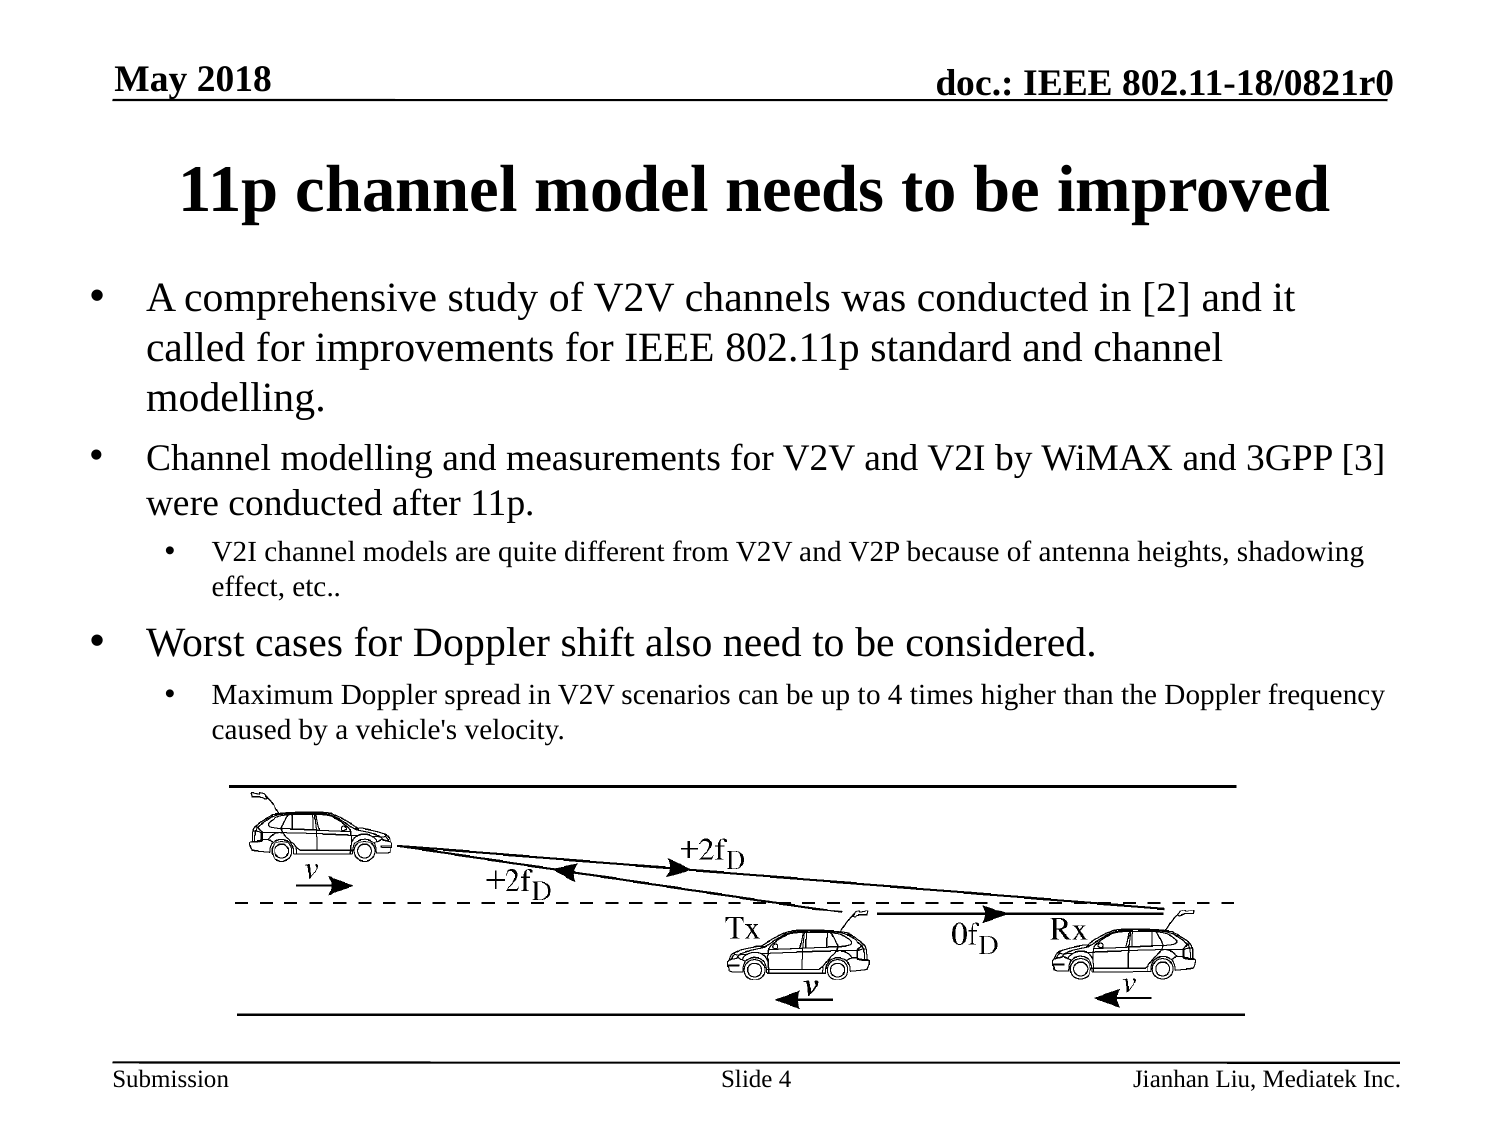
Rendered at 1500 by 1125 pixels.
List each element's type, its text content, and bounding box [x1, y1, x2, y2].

text_box 11p channel model needs to be improved [117, 145, 1393, 253]
slide_number Slide 4 [712, 1061, 800, 1123]
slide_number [114, 54, 423, 100]
picture [216, 774, 1263, 1048]
text_box A comprehensive study of V2V channels was conducted in [2] and it called for improvements for IEEE 802.11p standard and channel modelling. Channel modelling and measurements for V2V and V2I by WiMAX and 3GPP [3] were conducted after 11p. V2I channel models are quite different from V2V and V2P because of antenna heights, shadowing effect, etc.. Worst cases for Doppler shift also need to be considered. Maximum Doppler spread in V2V scenarios can be up to 4 times higher than the Doppler frequency caused by a vehicle's velocity. [75, 262, 1405, 775]
footer Jianhan Liu, Mediatek Inc. [878, 1061, 1402, 1093]
